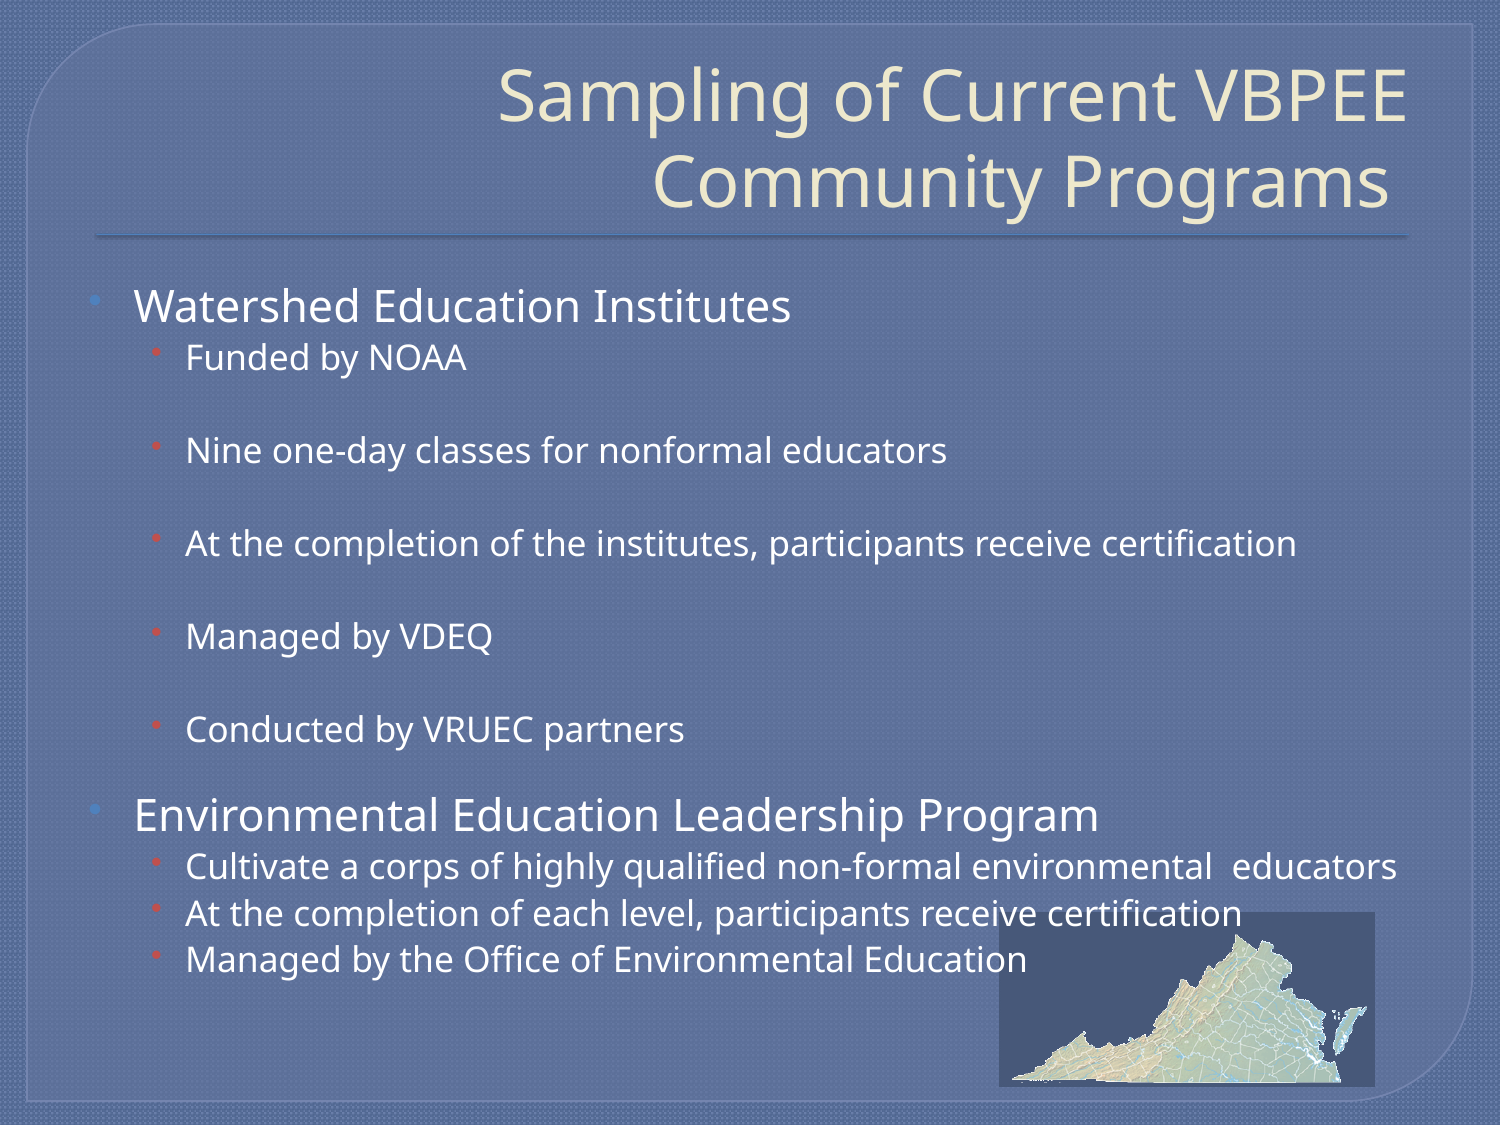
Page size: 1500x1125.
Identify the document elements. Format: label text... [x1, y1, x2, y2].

picture [999, 1013, 1375, 1087]
title Sampling of Current VBPEE Community Programs [75, 41, 1425, 230]
list Watershed Education Institutes Funded by NOAA Nine one-day classes for nonformal educators At the completion of the institutes, participants receive certification Managed by VDEQ Conducted by VRUEC partners Environmental Education Leadership Program Cultivate a corps of highly qualified non-formal environmental educators At the completion of each level, participants receive certification Managed by the Office of Environmental Education [75, 270, 1425, 1013]
